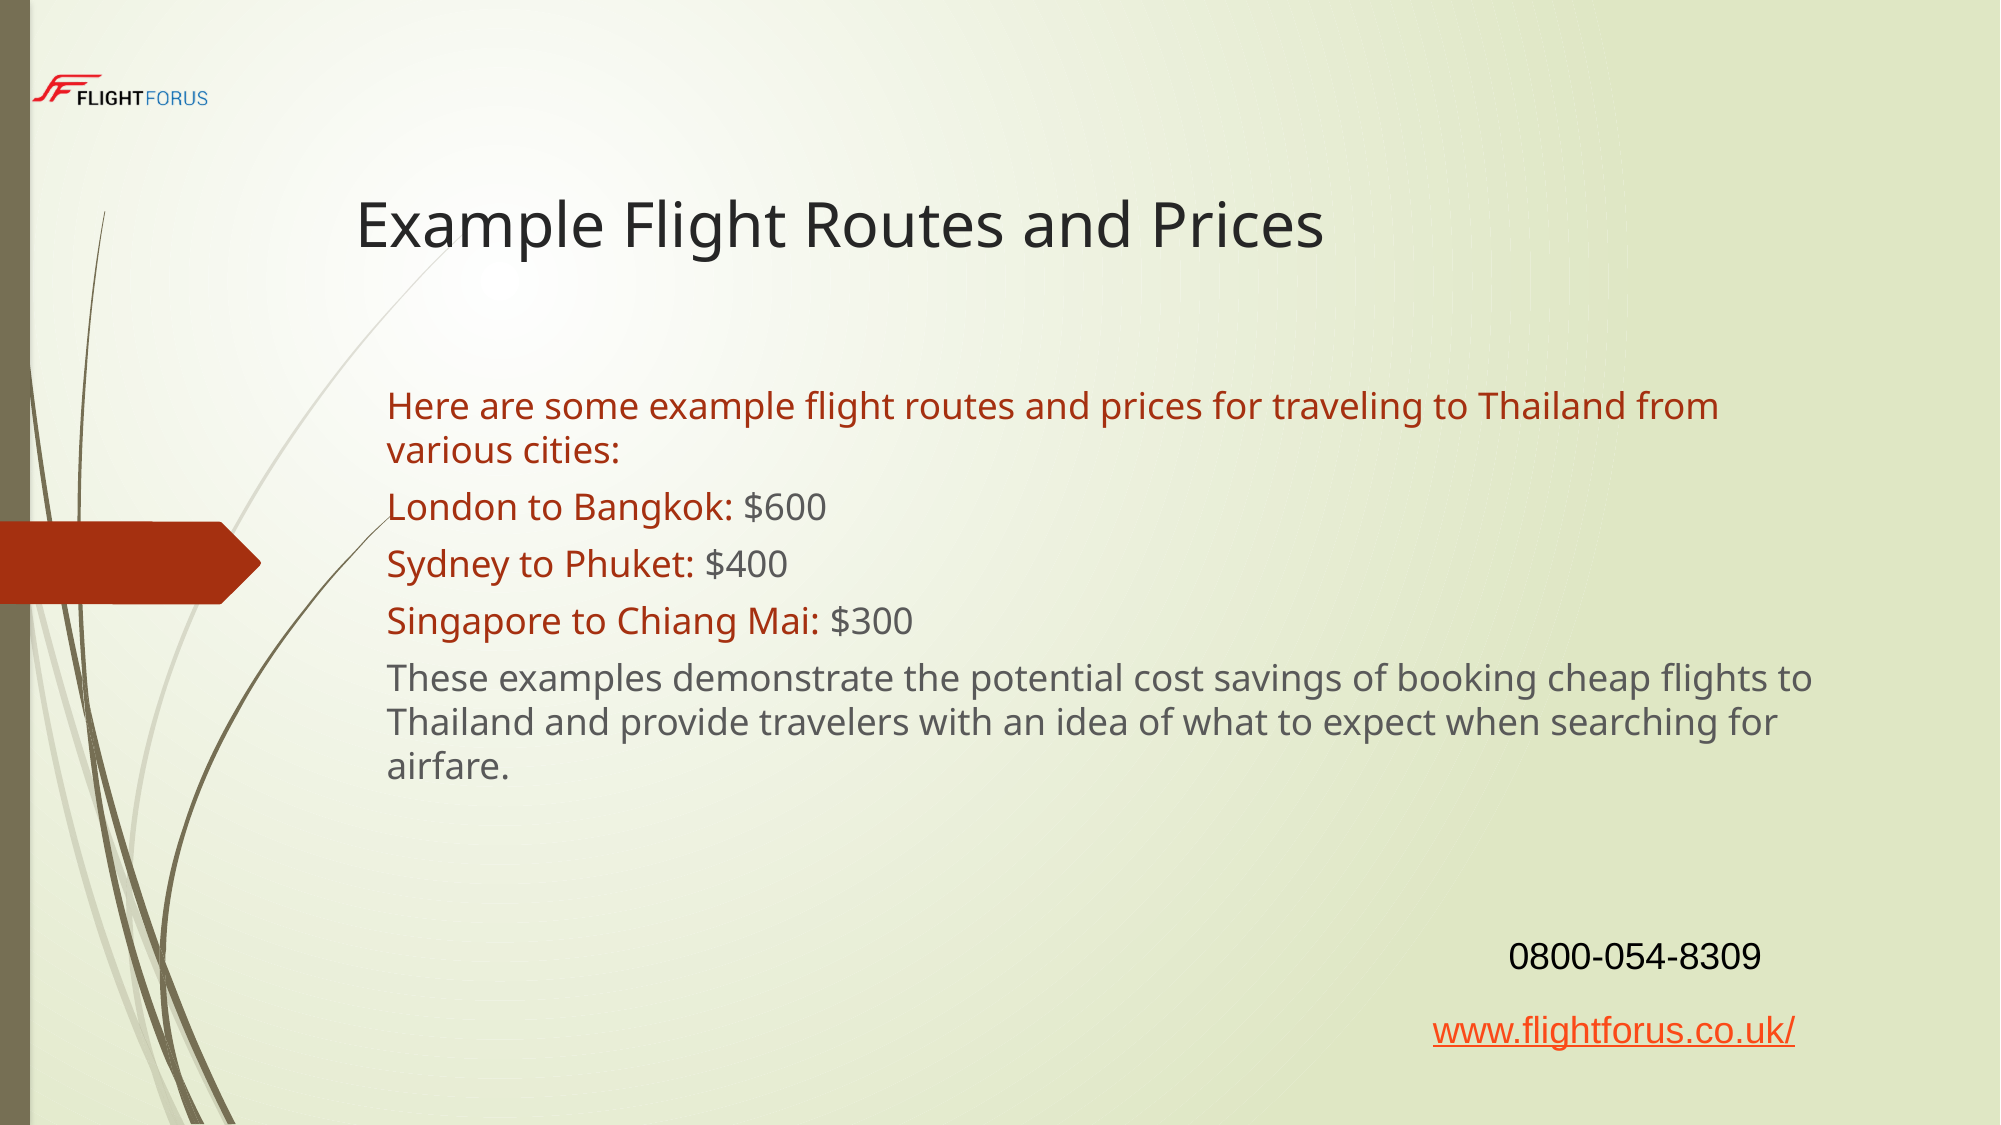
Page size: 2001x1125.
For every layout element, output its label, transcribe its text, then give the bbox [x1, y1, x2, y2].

title Example Flight Routes and Prices [340, 176, 1803, 418]
list Here are some example flight routes and prices for traveling to Thailand from various cities: London to Bangkok: $600 Sydney to Phuket: $400 Singapore to Chiang Mai: $300 These examples demonstrate the potential cost savings of booking cheap flights to Thailand and provide travelers with an idea of what to expect when searching for airfare. [371, 375, 1835, 870]
text_box www.flightforus.co.uk/ [1418, 998, 1822, 1059]
picture [31, 1, 208, 178]
text_box 0800-054-8309 [1493, 924, 1777, 985]
